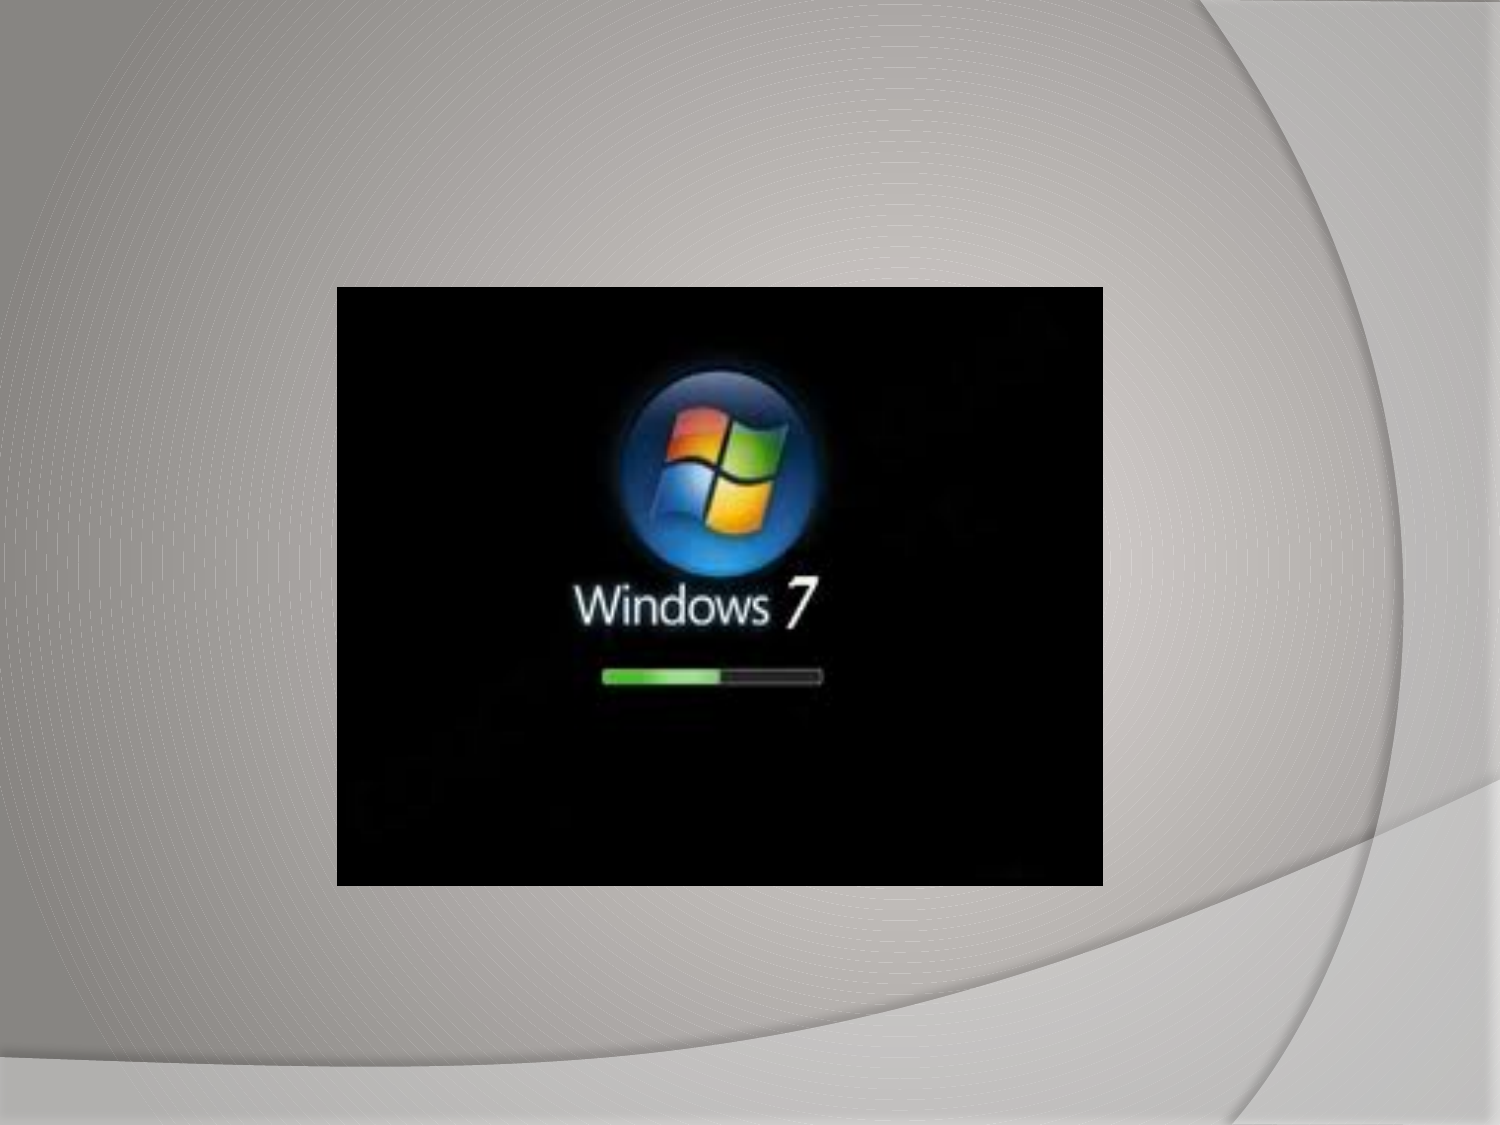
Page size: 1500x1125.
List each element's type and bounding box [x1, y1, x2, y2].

list [337, 287, 1103, 886]
